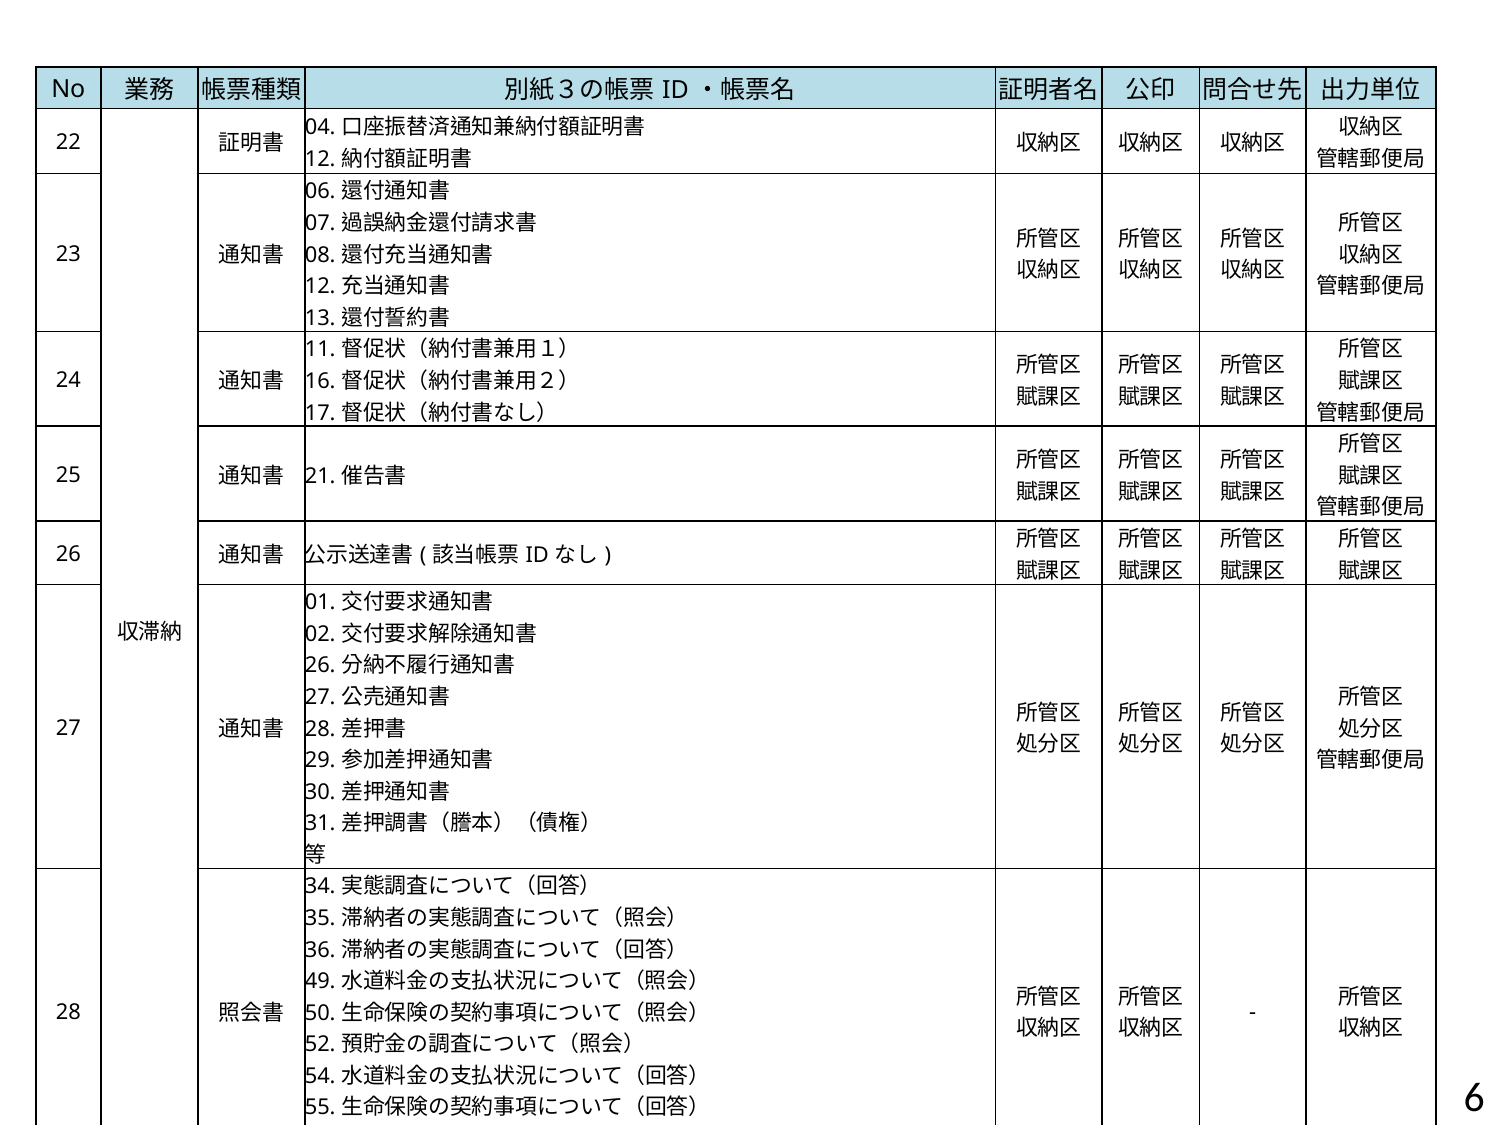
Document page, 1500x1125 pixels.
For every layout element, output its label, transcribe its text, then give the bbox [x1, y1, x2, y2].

table_cell 所管区 賦課区 [996, 427, 1101, 520]
table_cell 所管区 収納区 管轄郵便局 [1307, 174, 1435, 331]
table_header 別紙３の帳票ID・帳票名 [306, 68, 995, 108]
table_header 業務 [102, 68, 197, 108]
table_cell 収納区 管轄郵便局 [1307, 109, 1435, 173]
table_cell 22 [37, 109, 100, 173]
table_cell 所管区 収納区 [1200, 174, 1305, 331]
table_cell 収納区 [1103, 109, 1199, 173]
table_cell 所管区 収納区 [996, 174, 1101, 331]
table_cell 所管区 賦課区 [1200, 522, 1305, 584]
table_header 公印 [1103, 68, 1199, 108]
table_cell 収納区 [1200, 109, 1305, 173]
table_cell 証明書 [199, 109, 304, 173]
table_header 帳票種類 [199, 68, 304, 108]
table_cell 所管区 収納区 [1103, 174, 1199, 331]
table_cell 所管区 収納区 [996, 869, 1101, 1125]
table_cell 照会書 [199, 869, 304, 1125]
table_cell 所管区 賦課区 管轄郵便局 [1307, 427, 1435, 520]
table_cell 01.交付要求通知書 02.交付要求解除通知書 26.分納不履行通知書 27.公売通知書 28.差押書 29.参加差押通知書 30.差押通知書 31.差押調書（謄本）（債権） 等 [306, 585, 995, 868]
table_cell 34.実態調査について（回答） 35.滞納者の実態調査について（照会） 36.滞納者の実態調査について（回答） 49.水道料金の支払状況について（照会） 50.生命保険の契約事項について（照会） 52.預貯金の調査について（照会） 54.水道料金の支払状況について（回答） 55.生命保険の契約事項について（回答） 56.預貯金の調査について（回答） [306, 869, 995, 1125]
table_header 問合せ先 [1200, 68, 1305, 108]
table_cell 所管区 処分区 [996, 585, 1101, 868]
table_cell 26 [37, 522, 100, 584]
table_cell 所管区 賦課区 [1103, 427, 1199, 520]
table_cell 通知書 [199, 585, 304, 868]
table_cell 所管区 賦課区 管轄郵便局 [1307, 332, 1435, 425]
table_cell 所管区 処分区 [1103, 585, 1199, 868]
table_cell 通知書 [199, 174, 304, 331]
table_cell 所管区 賦課区 [1307, 522, 1435, 584]
table_cell 通知書 [199, 332, 304, 425]
table_cell 所管区 賦課区 [1103, 332, 1199, 425]
table_cell - [1200, 869, 1305, 1125]
table_cell 所管区 処分区 [1200, 585, 1305, 868]
table_cell 23 [37, 174, 100, 331]
table_cell 所管区 賦課区 [1200, 427, 1305, 520]
table_header 証明者名 [996, 68, 1101, 108]
table_header No [37, 68, 100, 108]
table_cell 所管区 収納区 [1307, 869, 1435, 1125]
table_cell 収滞納 [102, 109, 197, 1125]
table_header 出力単位 [1307, 68, 1435, 108]
table_cell 27 [37, 585, 100, 868]
table_cell 所管区 処分区 管轄郵便局 [1307, 585, 1435, 868]
table_cell 04.口座振替済通知兼納付額証明書 12.納付額証明書 [306, 109, 995, 173]
table_cell 通知書 [199, 522, 304, 584]
slide_number 5 [1437, 1065, 1500, 1125]
table_cell 所管区 収納区 [1103, 869, 1199, 1125]
table_cell 11.督促状（納付書兼用１） 16.督促状（納付書兼用２） 17.督促状（納付書なし） [306, 332, 995, 425]
table_cell 通知書 [199, 427, 304, 520]
table_cell 25 [37, 427, 100, 520]
table_cell 所管区 賦課区 [996, 332, 1101, 425]
table_cell 21.催告書 [306, 427, 995, 520]
table_cell 24 [37, 332, 100, 425]
table_cell 所管区 賦課区 [996, 522, 1101, 584]
table_cell 28 [37, 869, 100, 1125]
table_cell 収納区 [996, 109, 1101, 173]
table_cell 06.還付通知書 07.過誤納金還付請求書 08.還付充当通知書 12.充当通知書 13.還付誓約書 [306, 174, 995, 331]
table_cell 公示送達書(該当帳票IDなし) [306, 522, 995, 584]
table_cell 所管区 賦課区 [1200, 332, 1305, 425]
table_cell 所管区 賦課区 [1103, 522, 1199, 584]
